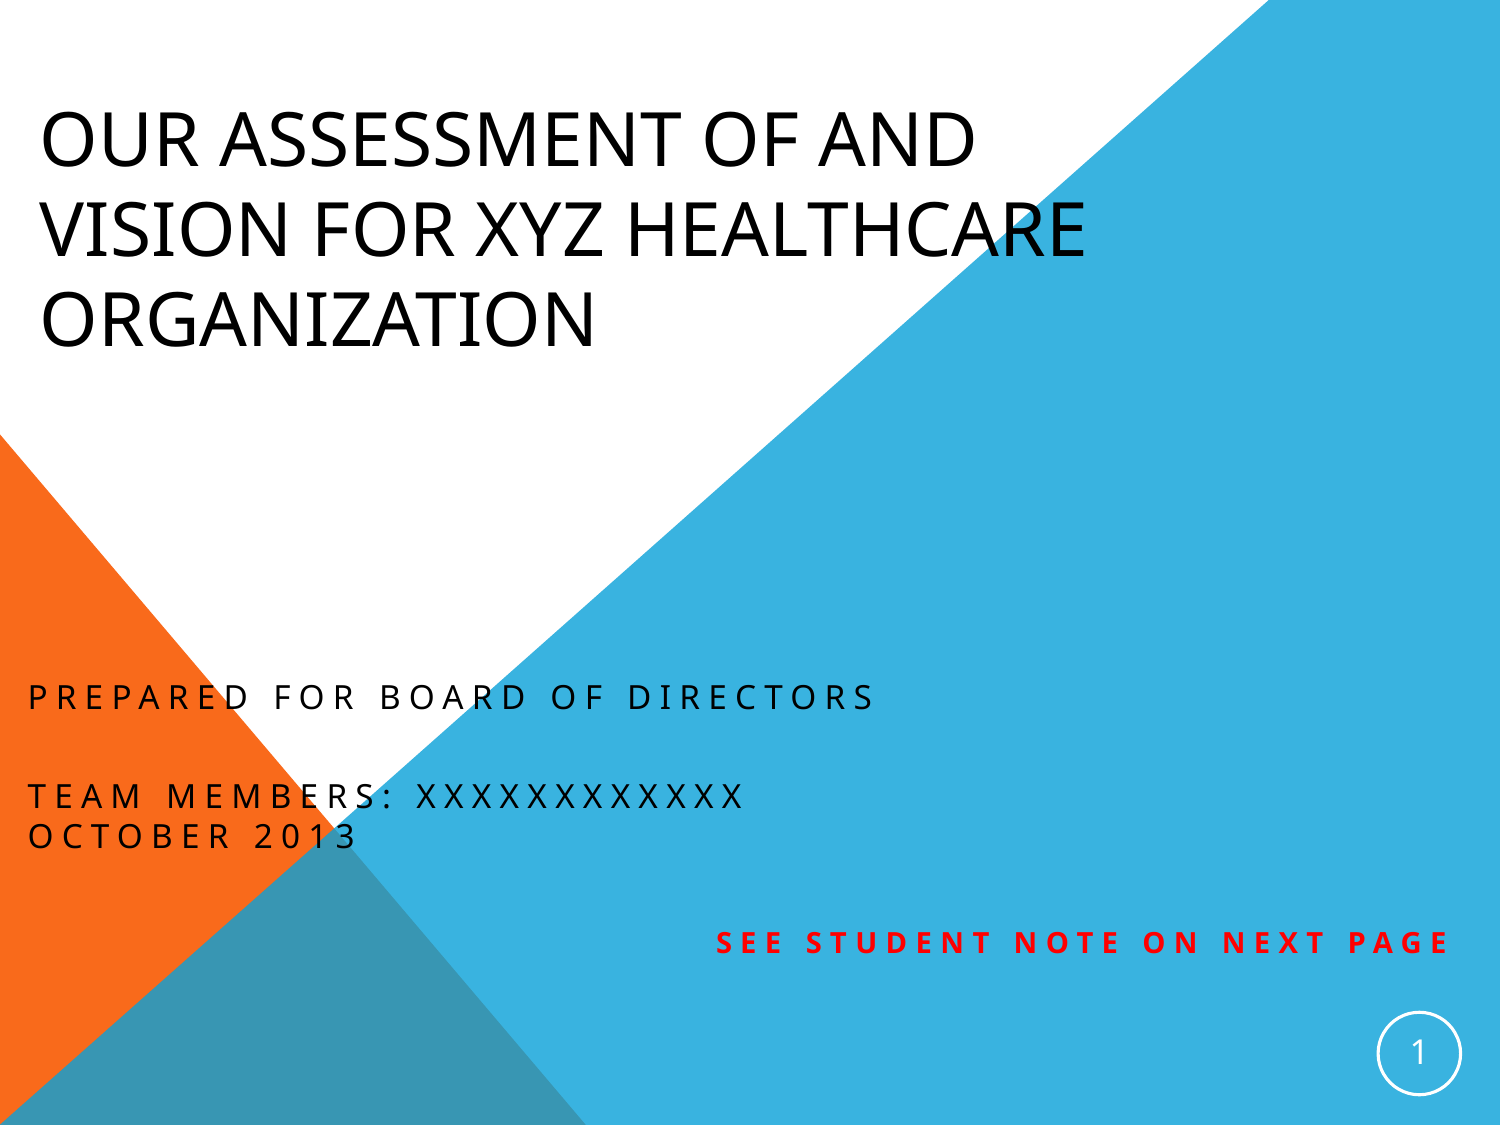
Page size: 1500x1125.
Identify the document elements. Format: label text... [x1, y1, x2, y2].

subtitle Prepared for Board of Directors Team Members: xxxxxxxxxxxx October 2013 see student note on next page [12, 675, 1463, 1125]
title Our assessment of and vision for XYZ healthcare organization [24, 50, 1113, 363]
slide_number 1 [1376, 1010, 1463, 1097]
